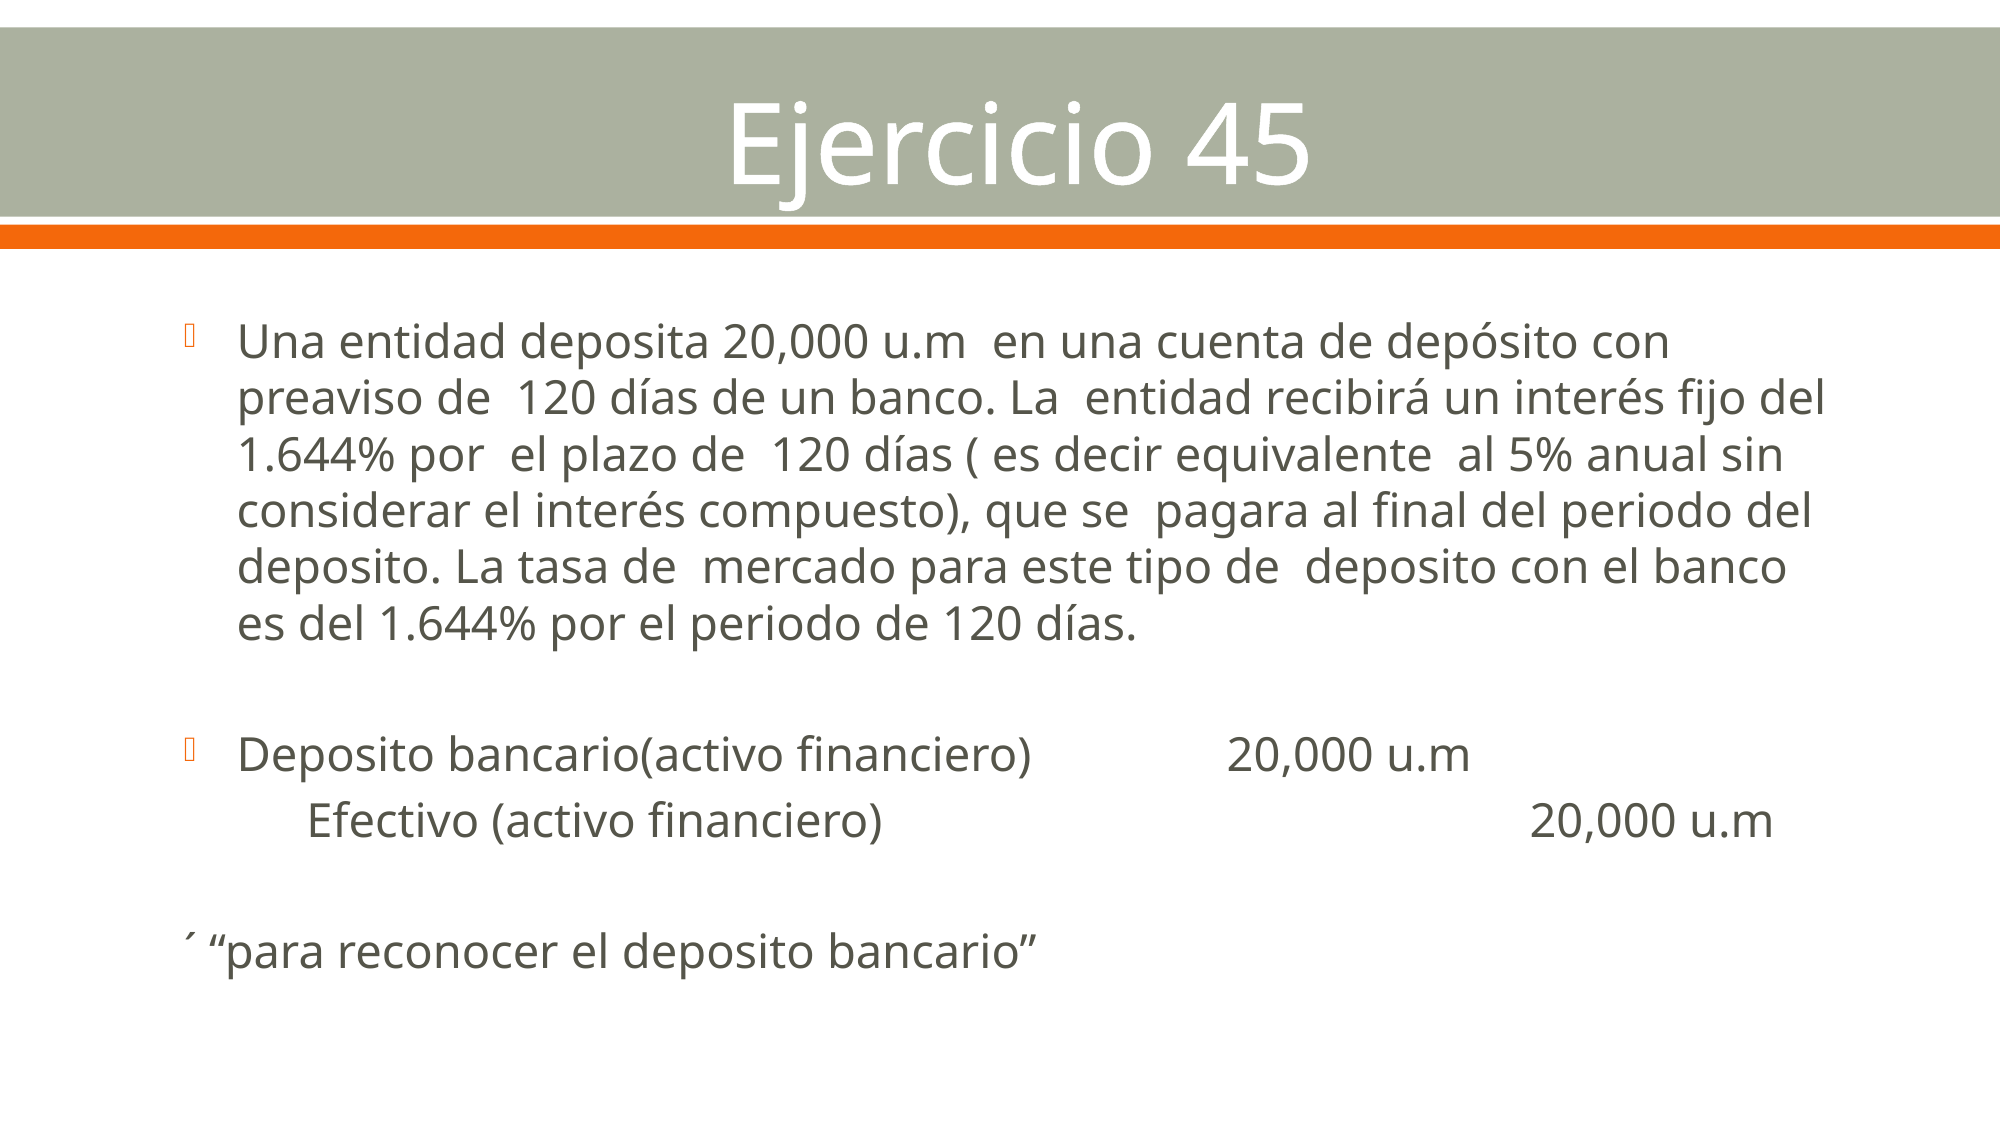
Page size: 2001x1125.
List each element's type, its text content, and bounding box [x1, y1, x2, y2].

title Ejercicio 45 [187, 75, 1851, 203]
list Una entidad deposita 20,000 u.m en una cuenta de depósito con preaviso de 120 días de un banco. La entidad recibirá un interés fijo del 1.644% por el plazo de 120 días ( es decir equivalente al 5% anual sin considerar el interés compuesto), que se pagara al final del periodo del deposito. La tasa de mercado para este tipo de deposito con el banco es del 1.644% por el periodo de 120 días. Deposito bancario(activo financiero) 20,000 u.m Efectivo (activo financiero) 20,000 u.m ´ “para reconocer el deposito bancario” [168, 238, 1850, 1000]
